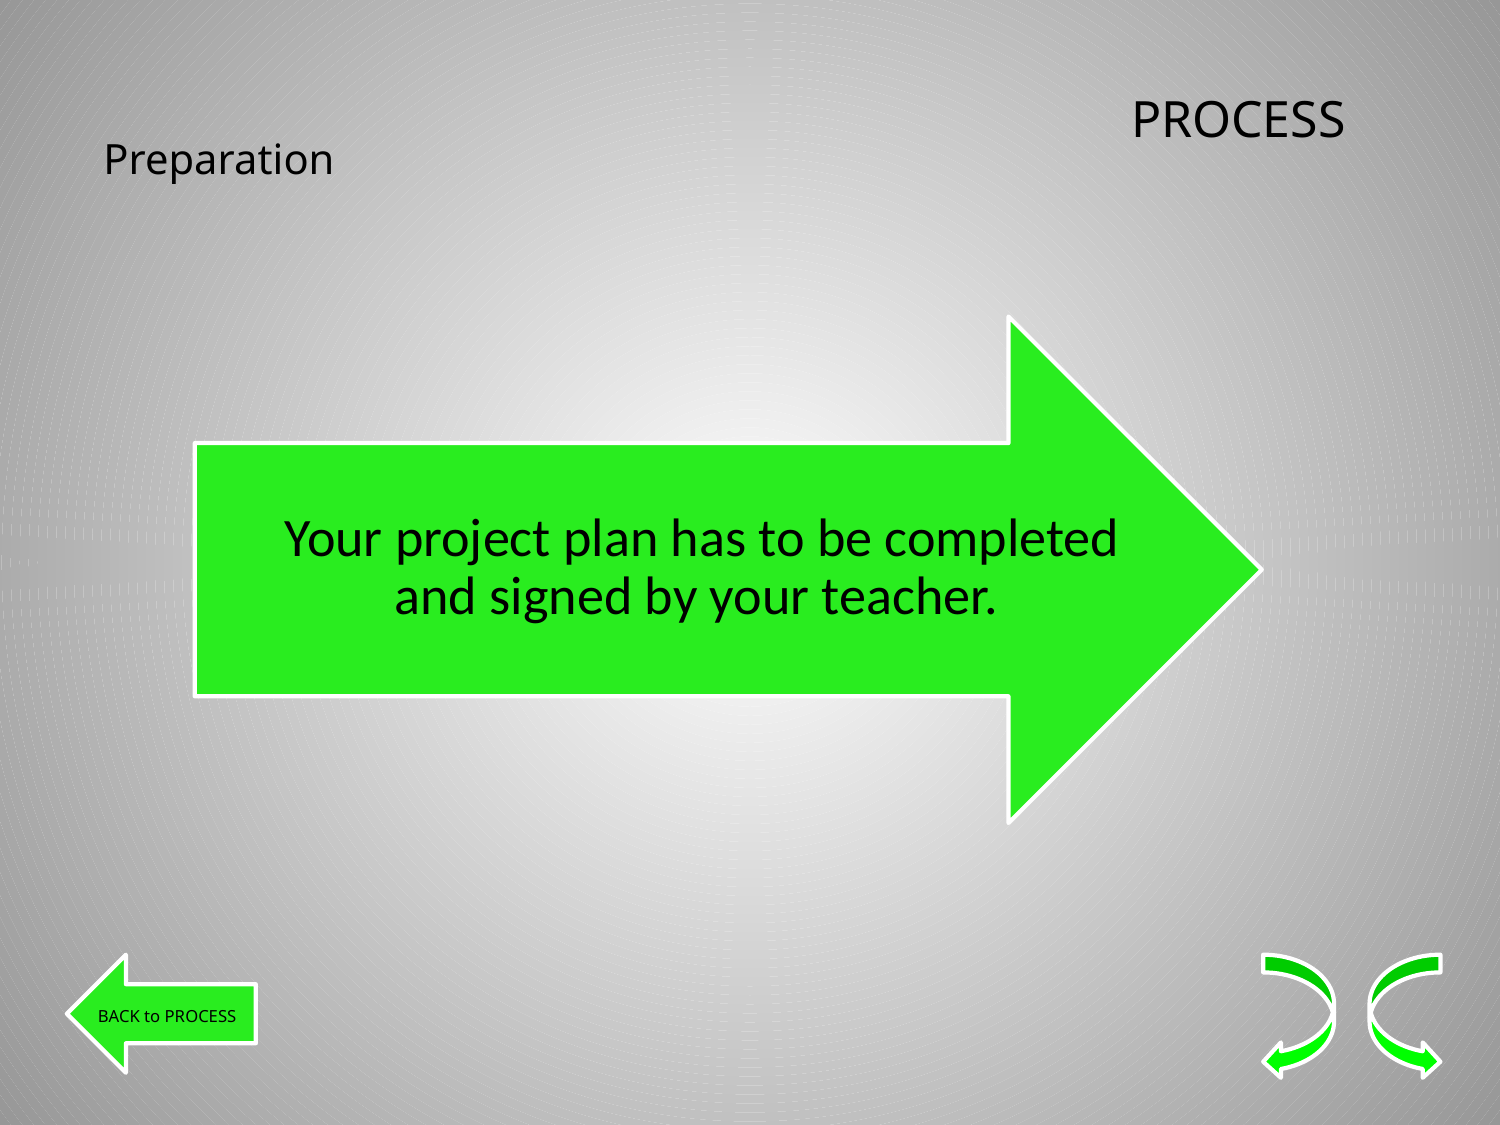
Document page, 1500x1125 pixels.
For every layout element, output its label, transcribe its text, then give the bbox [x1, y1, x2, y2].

text_box [1367, 952, 1443, 1080]
text_box [64, 952, 258, 1075]
text_box PROCESS [1116, 79, 1400, 155]
text_box Preparation [88, 125, 443, 191]
text_box BACK to PROCESS [83, 998, 261, 1033]
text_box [194, 231, 1262, 908]
text_box [1261, 952, 1337, 1080]
